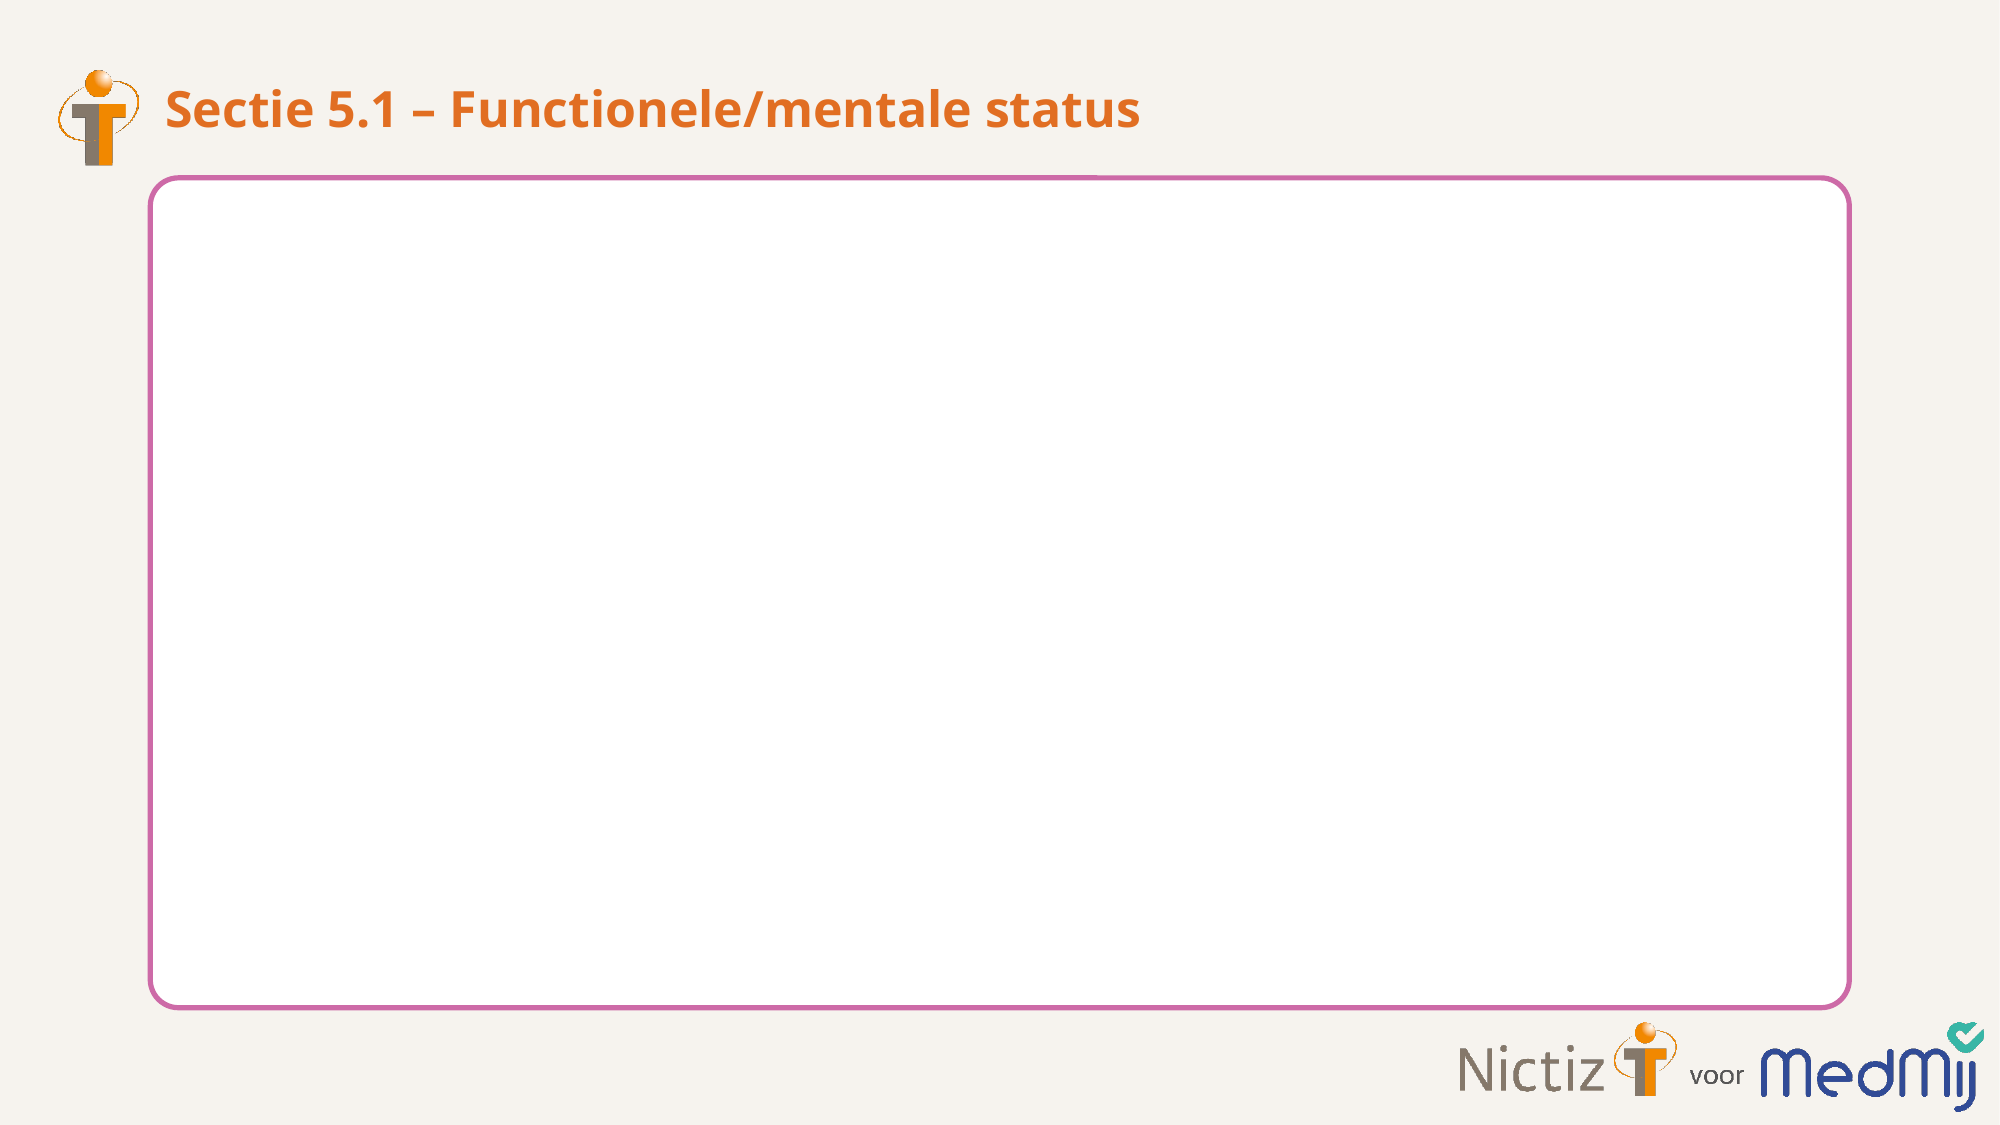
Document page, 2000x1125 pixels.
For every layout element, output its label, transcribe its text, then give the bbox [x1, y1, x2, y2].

picture [1457, 1019, 1988, 1113]
picture [50, 66, 151, 187]
title Sectie 5.1 – Functionele/mentale status [150, 76, 1850, 165]
